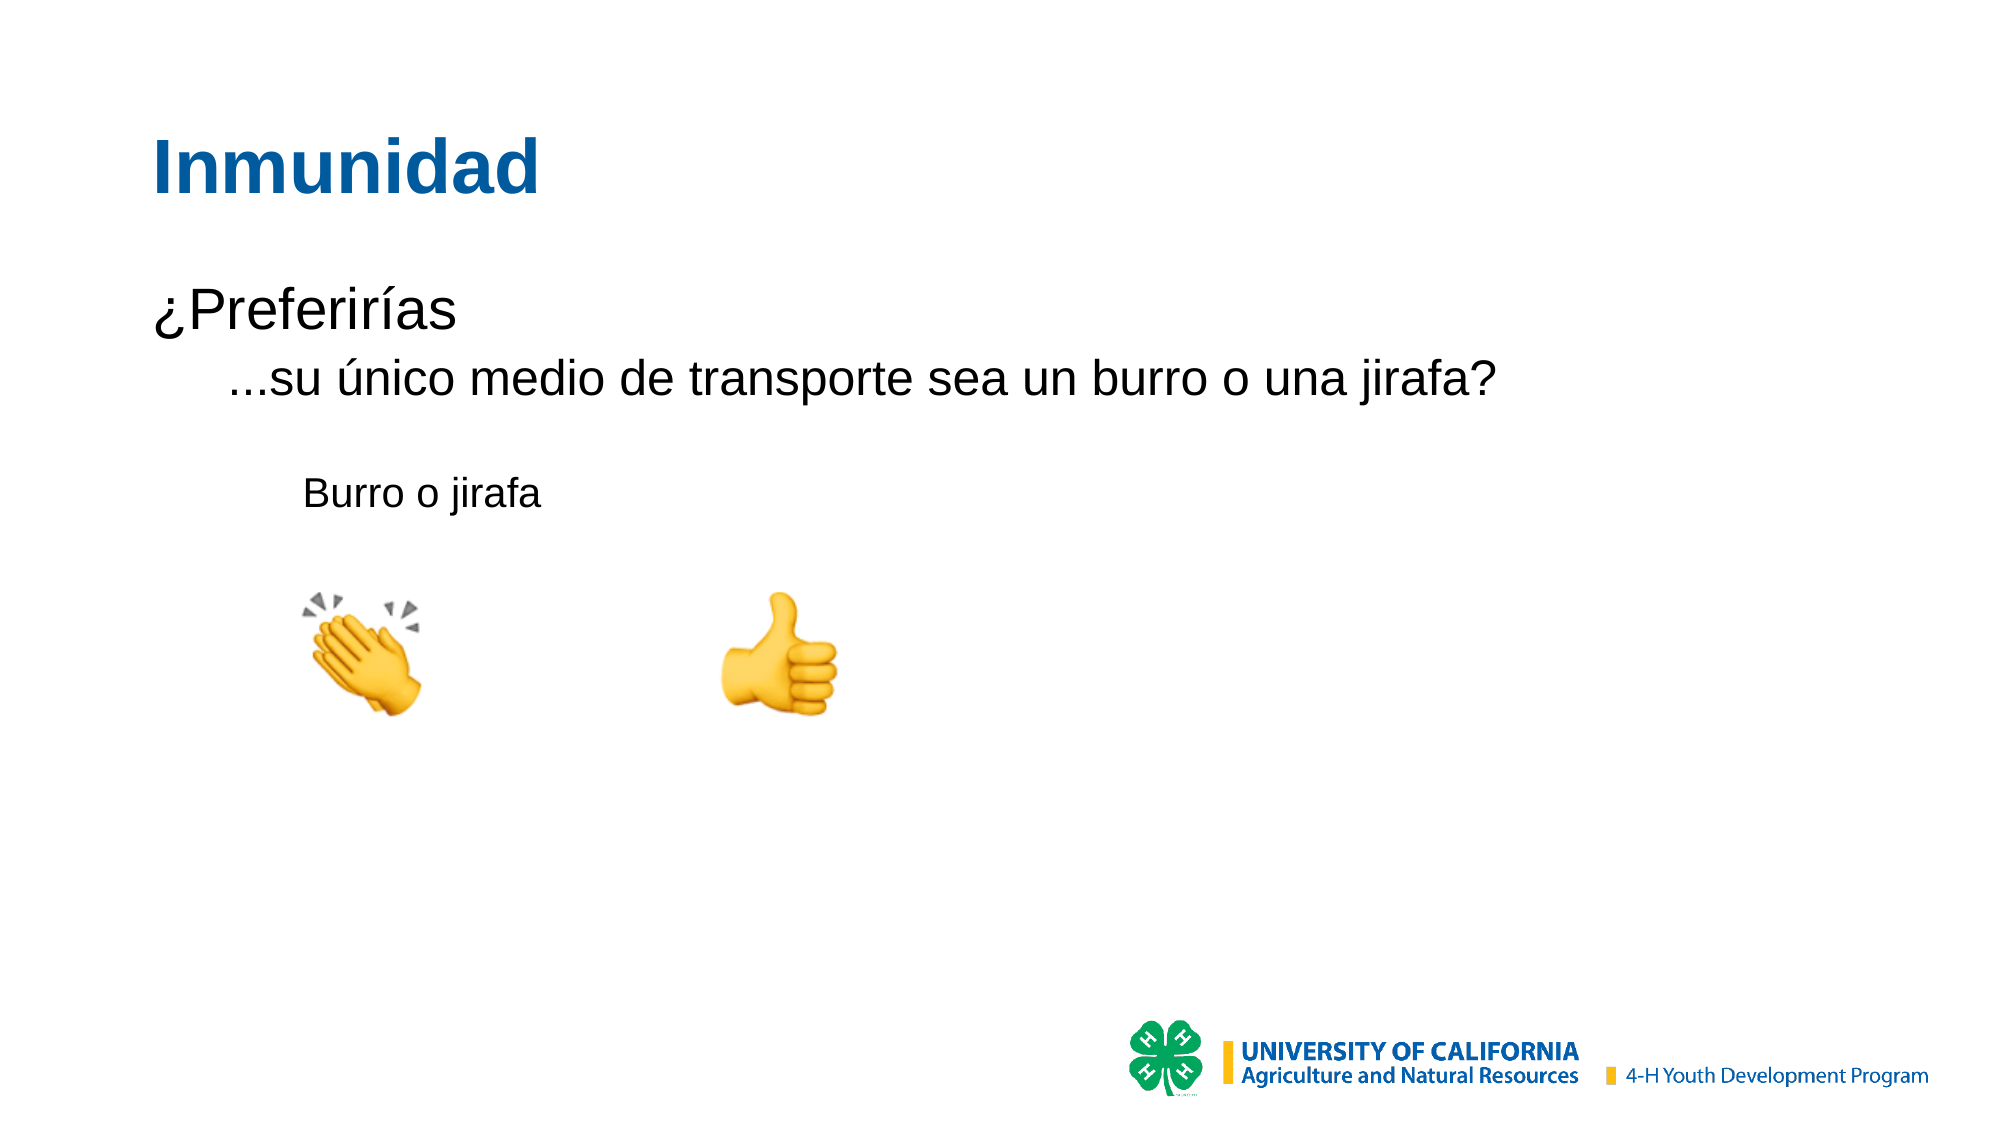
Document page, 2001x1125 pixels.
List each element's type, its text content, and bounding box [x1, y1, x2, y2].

list ¿Preferirías ...su único medio de transporte sea un burro o una jirafa? Burro o jirafa [137, 271, 1863, 876]
picture [1125, 1014, 1935, 1100]
title Inmunidad [137, 59, 1863, 271]
picture [235, 568, 905, 754]
